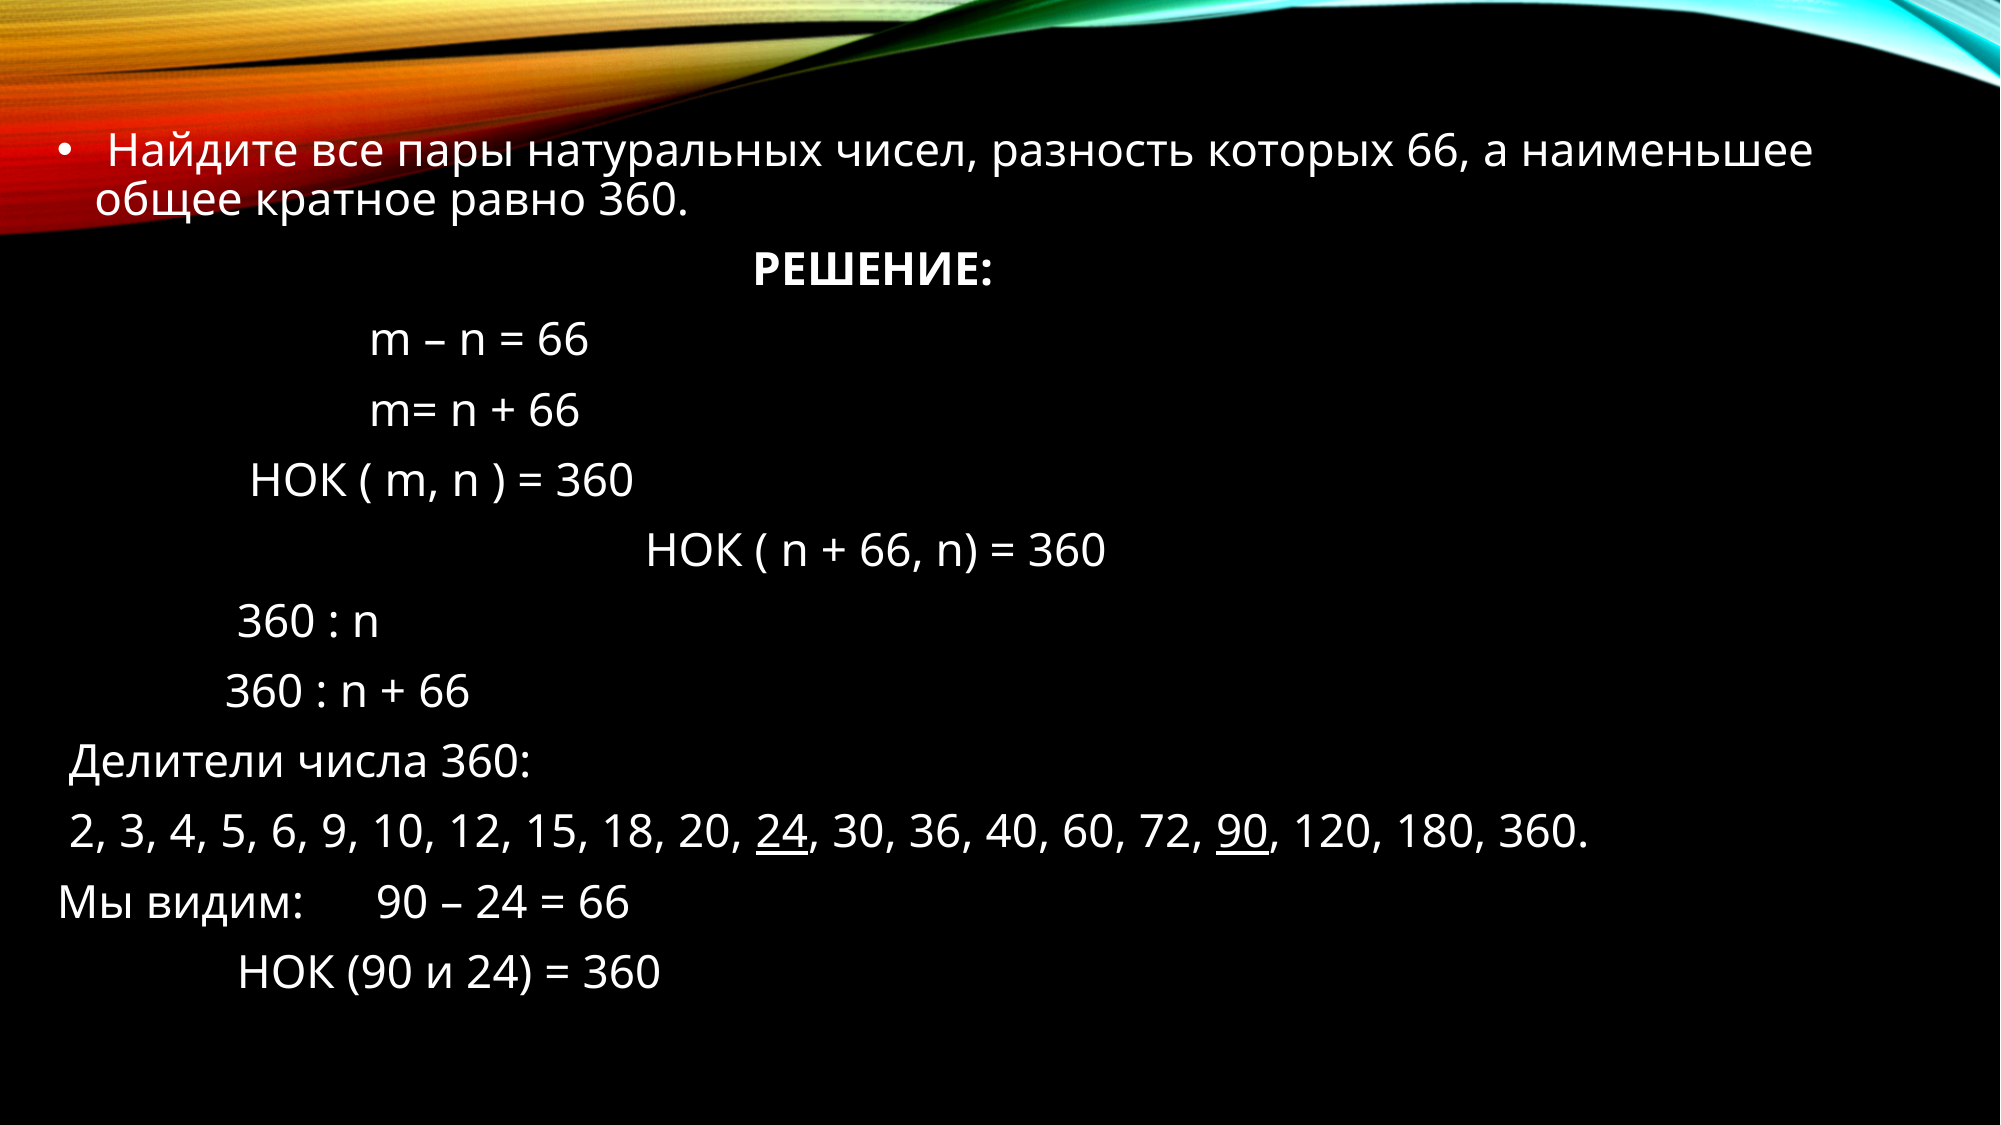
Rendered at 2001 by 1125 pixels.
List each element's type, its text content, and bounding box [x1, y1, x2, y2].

picture [0, 0, 2000, 237]
list Найдите все пары натуральных чисел, разность которых 66, а наименьшее общее кратное равно 360. РЕШЕНИЕ: m – n = 66 m= n + 66 НОК ( m, n ) = 360 НОК ( n + 66, n) = 360 360 : n 360 : n + 66 Делители числа 360: 2, 3, 4, 5, 6, 9, 10, 12, 15, 18, 20, 24, 30, 36, 40, 60, 72, 90, 120, 180, 360. Мы видим: 90 – 24 = 66 НОК (90 и 24) = 360 [41, 118, 1883, 1102]
